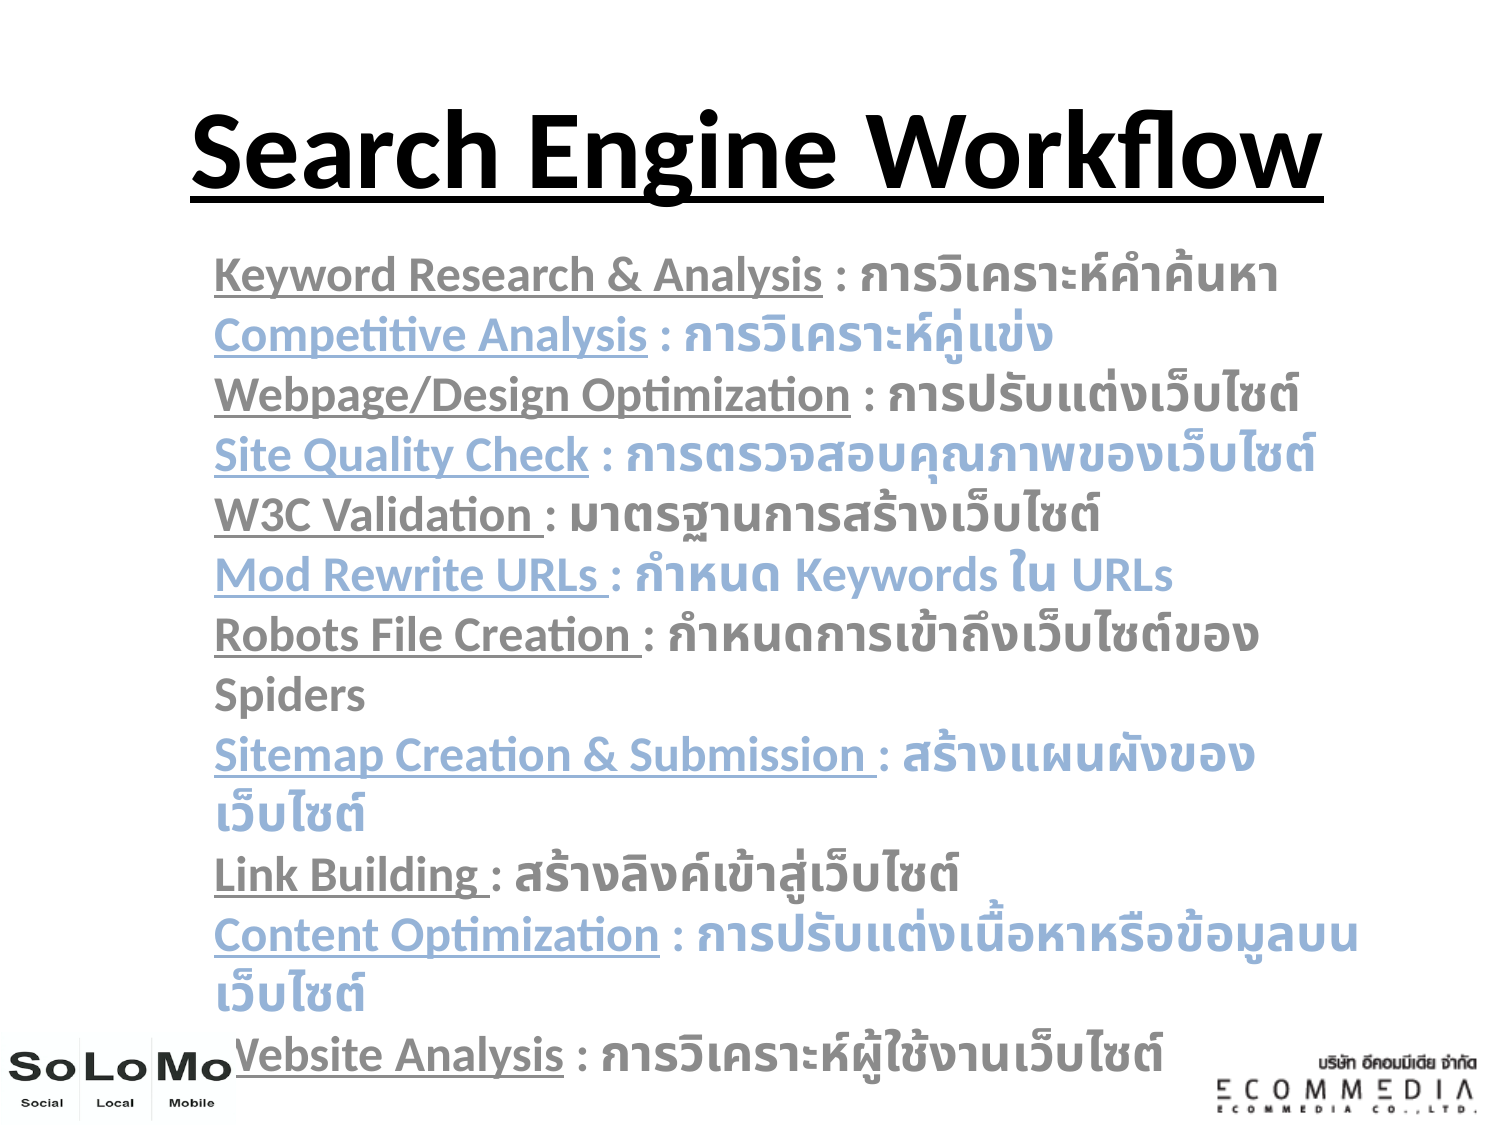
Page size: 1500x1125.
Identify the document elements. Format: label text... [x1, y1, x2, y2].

picture [1206, 1031, 1489, 1116]
subtitle Keyword Research & Analysis : การวิเคราะห์คำค้นหา Competitive Analysis : การวิเคราะห์คู่แข่ง Webpage/Design Optimization : การปรับแต่งเว็บไซต์ Site Quality Check : การตรวจสอบคุณภาพของเว็บไซต์ W3C Validation : มาตรฐานการสร้างเว็บไซต์ Mod Rewrite URLs : กำหนด Keywords ใน URLs Robots File Creation : กำหนดการเข้าถึงเว็บไซต์ของ Spiders Sitemap Creation & Submission : สร้างแผนผังของเว็บไซต์ Link Building : สร้างลิงค์เข้าสู่เว็บไซต์ Content Optimization : การปรับแต่งเนื้อหาหรือข้อมูลบนเว็บไซต์ Website Analysis : การวิเคราะห์ผู้ใช้งานเว็บไซต์ [199, 234, 1418, 914]
picture [0, 1031, 237, 1125]
title Search Engine Workflow [119, 23, 1395, 265]
